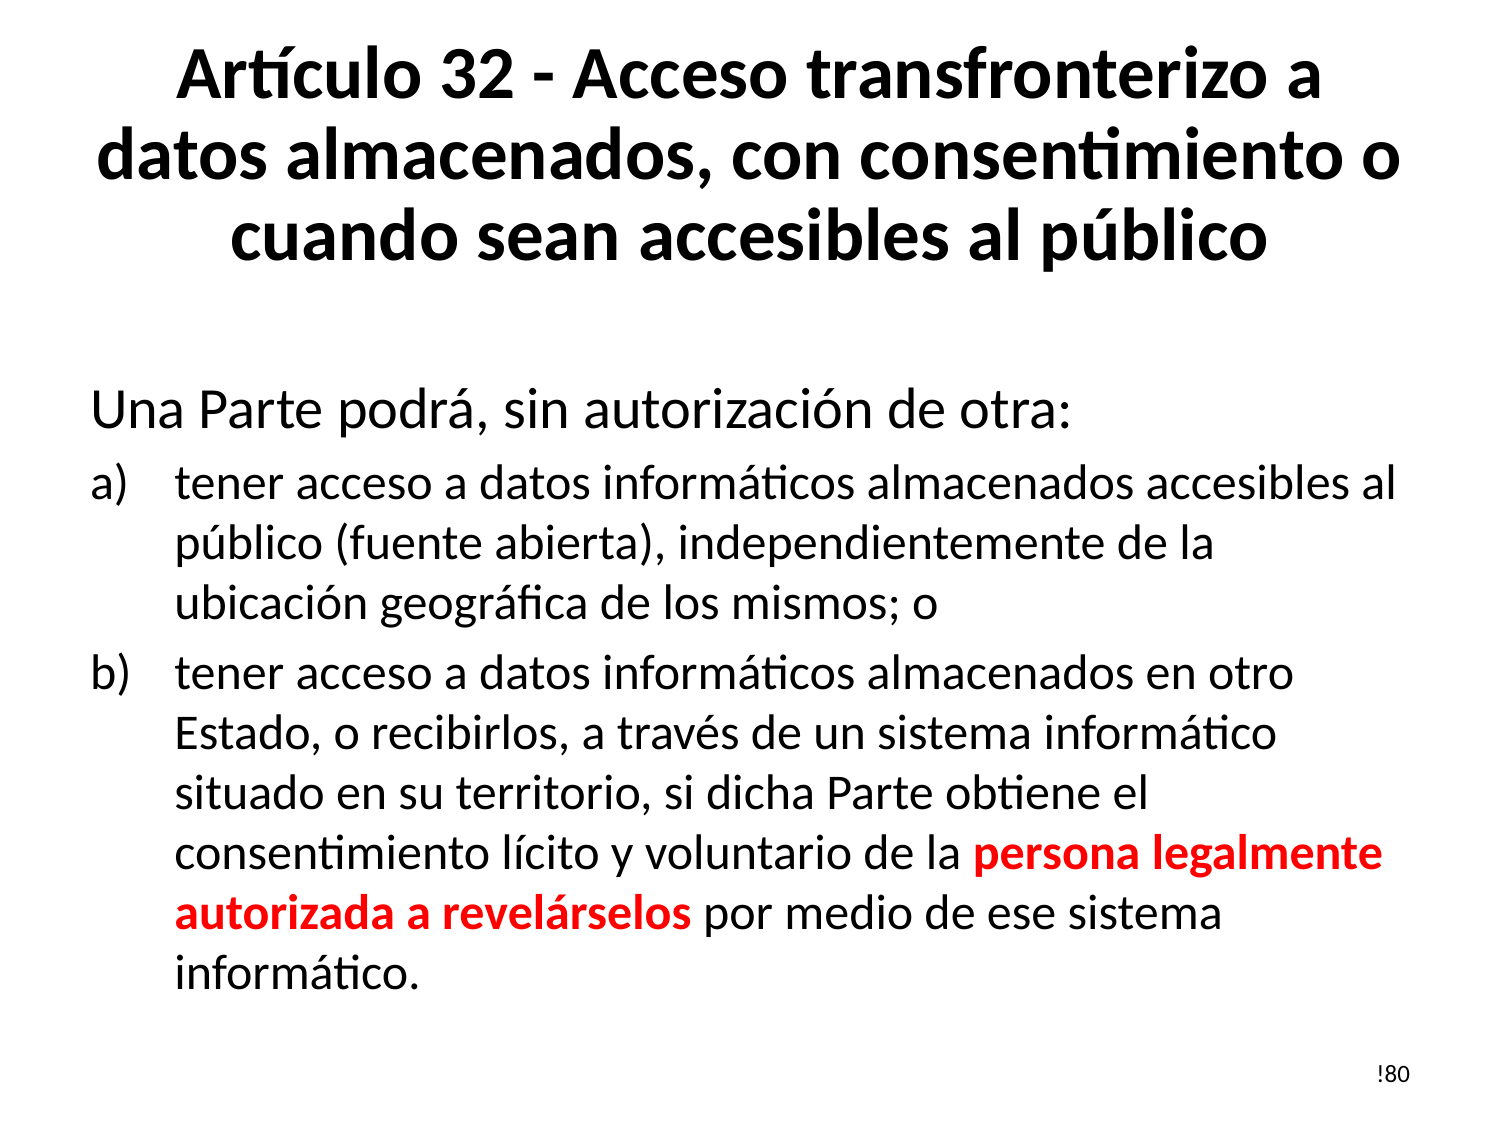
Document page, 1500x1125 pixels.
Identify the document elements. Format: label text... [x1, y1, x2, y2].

slide_number !80 [1074, 1045, 1425, 1103]
list Una Parte podrá, sin autorización de otra: tener acceso a datos informáticos almacenados accesibles al público (fuente abierta), independientemente de la ubicación geográfica de los mismos; o tener acceso a datos informáticos almacenados en otro Estado, o recibirlos, a través de un sistema informático situado en su territorio, si dicha Parte obtiene el consentimiento lícito y voluntario de la persona legalmente autorizada a revelárselos por medio de ese sistema informático. [75, 362, 1425, 1045]
title Artículo 32 - Acceso transfronterizo a datos almacenados, con consentimiento o cuando sean accesibles al público [75, 45, 1425, 266]
